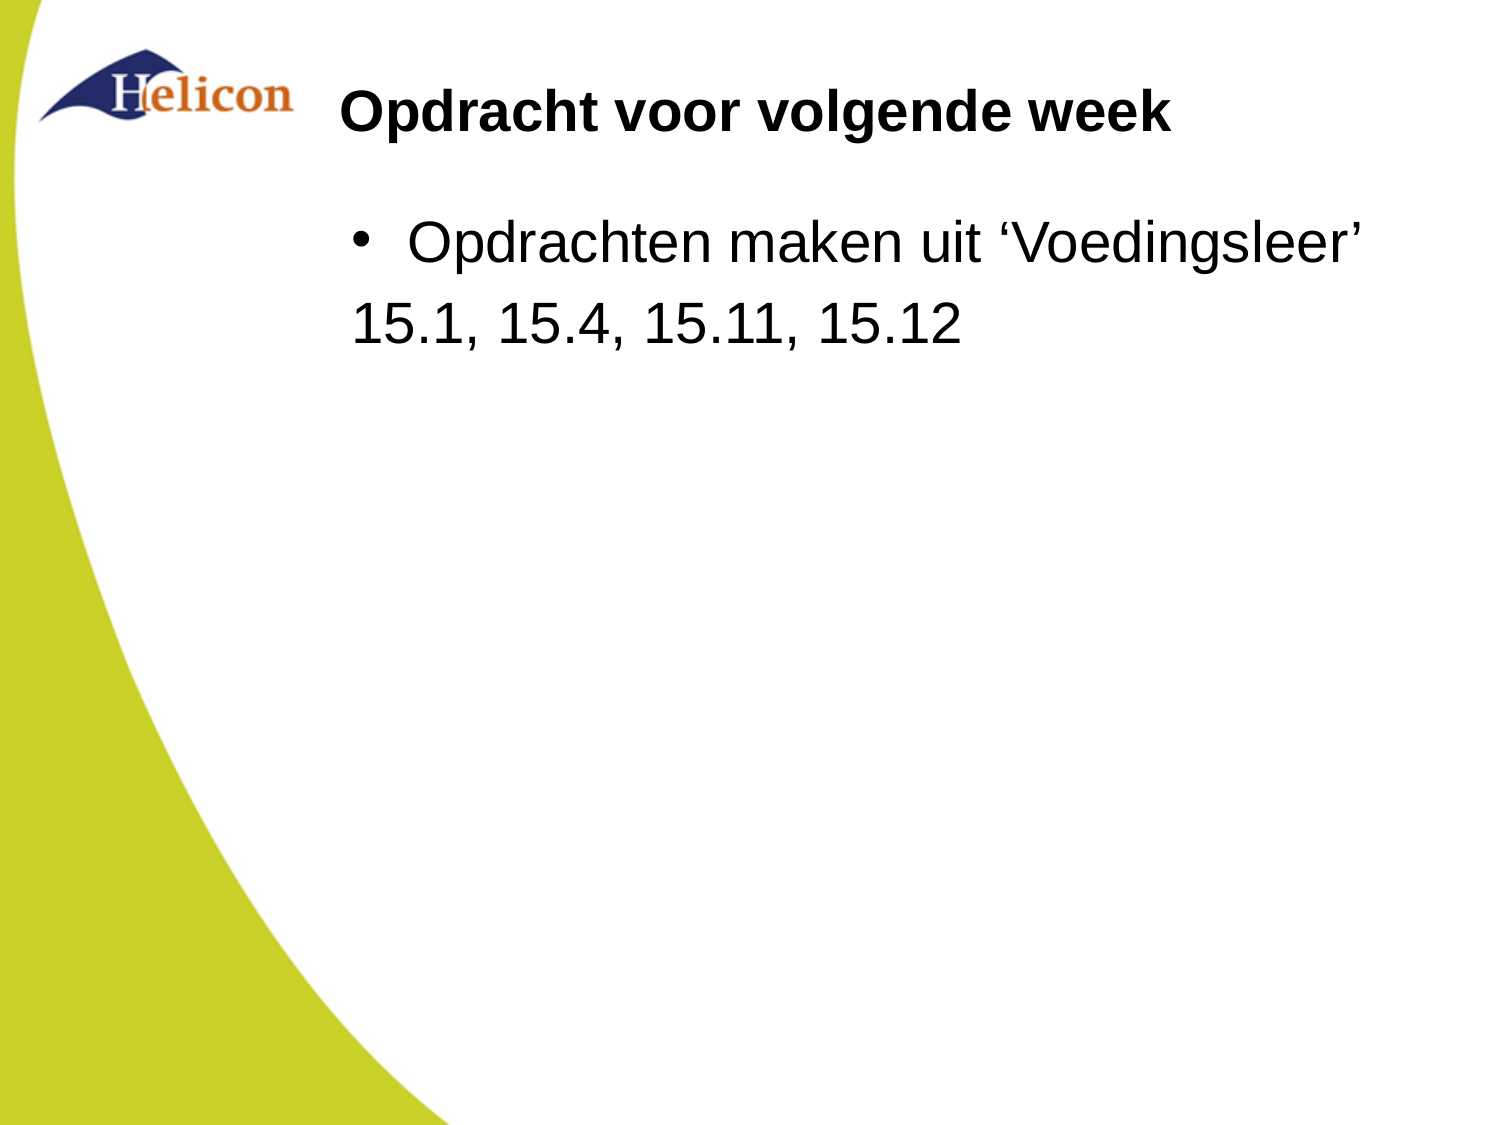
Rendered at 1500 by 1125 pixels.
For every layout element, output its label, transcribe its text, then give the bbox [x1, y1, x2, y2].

picture [0, 0, 1500, 1125]
list Opdrachten maken uit ‘Voedingsleer’ 15.1, 15.4, 15.11, 15.12 [336, 196, 1425, 1005]
title Opdracht voor volgende week [324, 54, 1415, 161]
